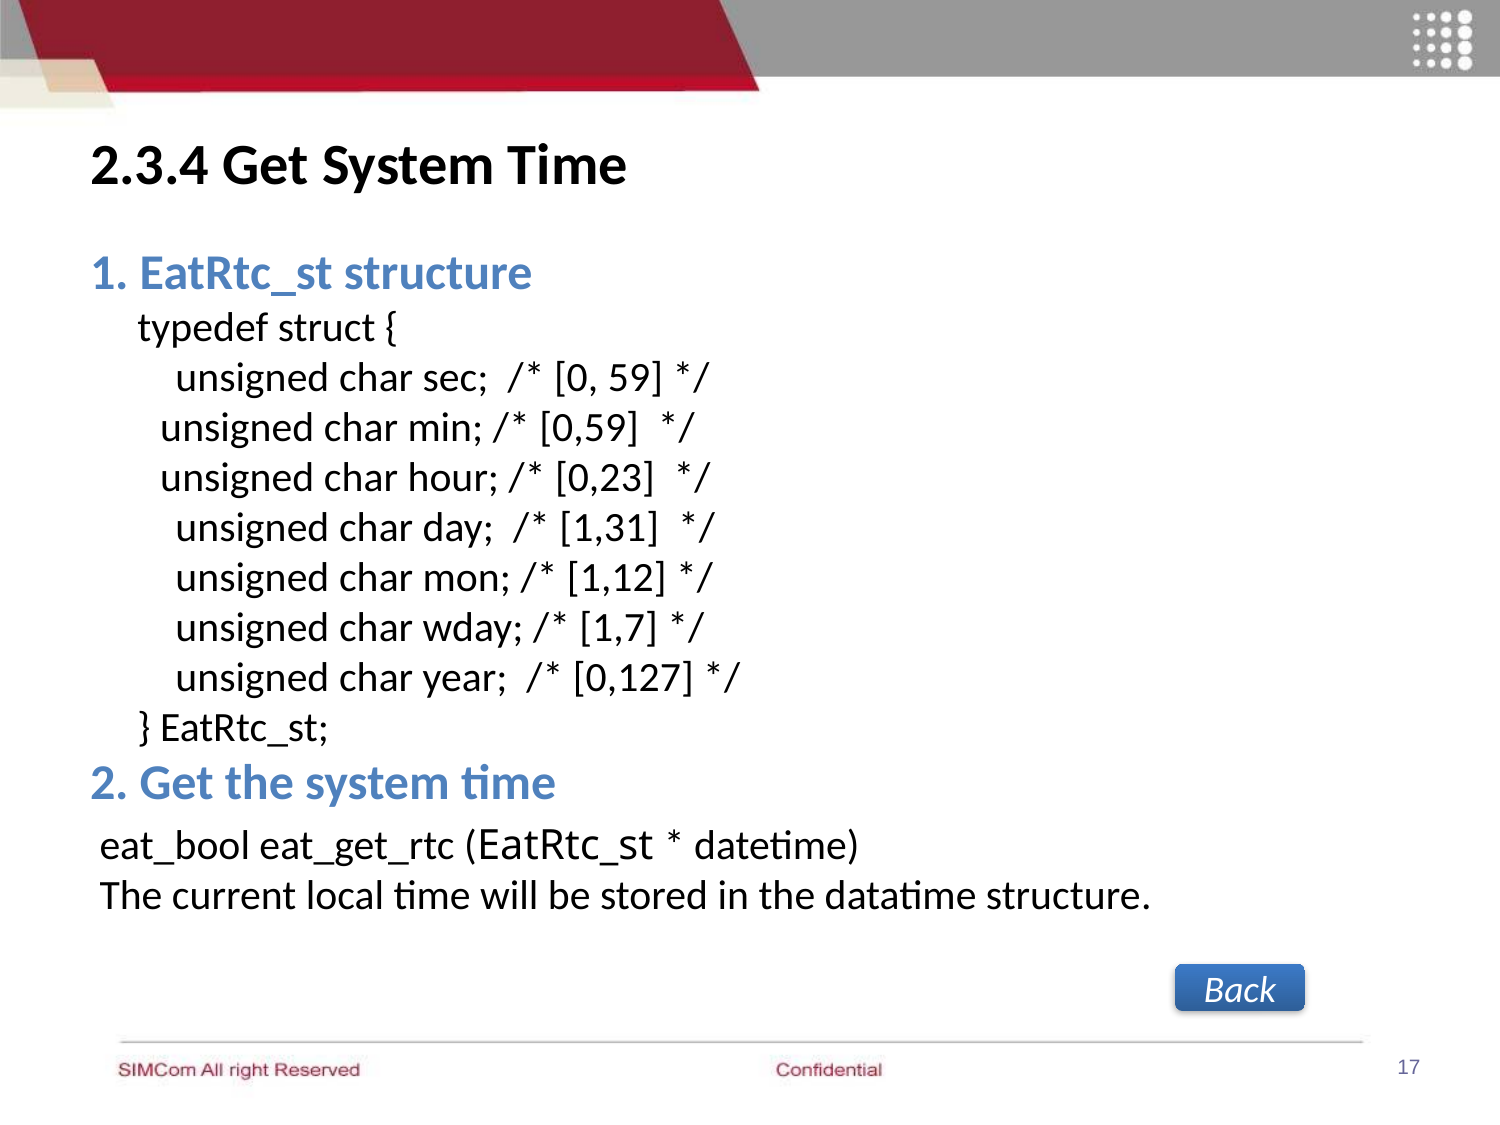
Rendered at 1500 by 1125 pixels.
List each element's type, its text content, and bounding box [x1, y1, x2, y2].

title 2.3.4 Get System Time [74, 89, 1426, 231]
list 1. EatRtc_st structure typedef struct { unsigned char sec; /* [0, 59] */ unsigned char min; /* [0,59] */ unsigned char hour; /* [0,23] */ unsigned char day; /* [1,31] */ unsigned char mon; /* [1,12] */ unsigned char wday; /* [1,7] */ unsigned char year; /* [0,127] */ } EatRtc_st; 2. Get the system time eat_bool eat_get_rtc (EatRtc_st * datetime) The current local time will be stored in the datatime structure. [74, 231, 1426, 1036]
picture [0, 0, 1500, 1125]
text_box Back [1175, 964, 1306, 1012]
